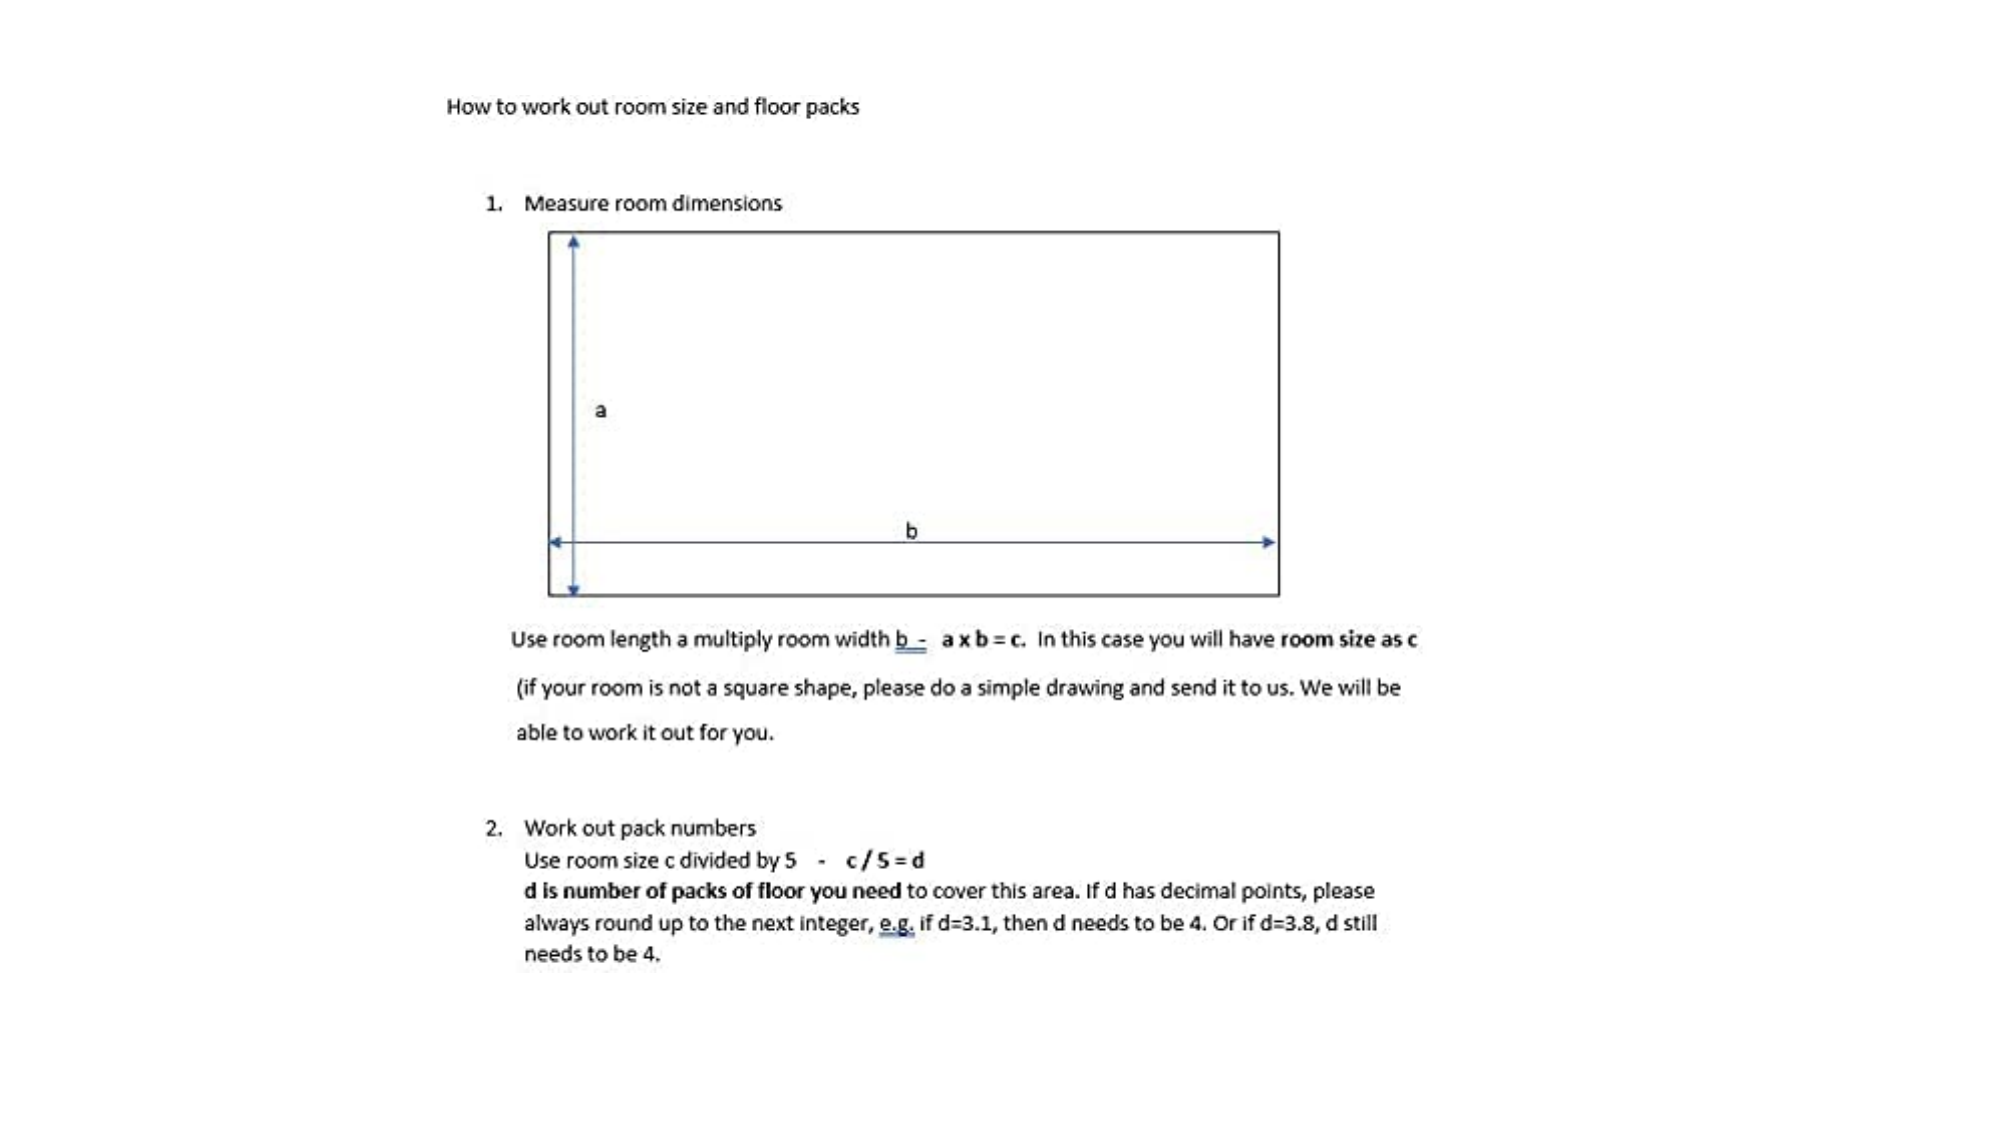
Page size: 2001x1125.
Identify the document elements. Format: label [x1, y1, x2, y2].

picture [444, 94, 1427, 973]
